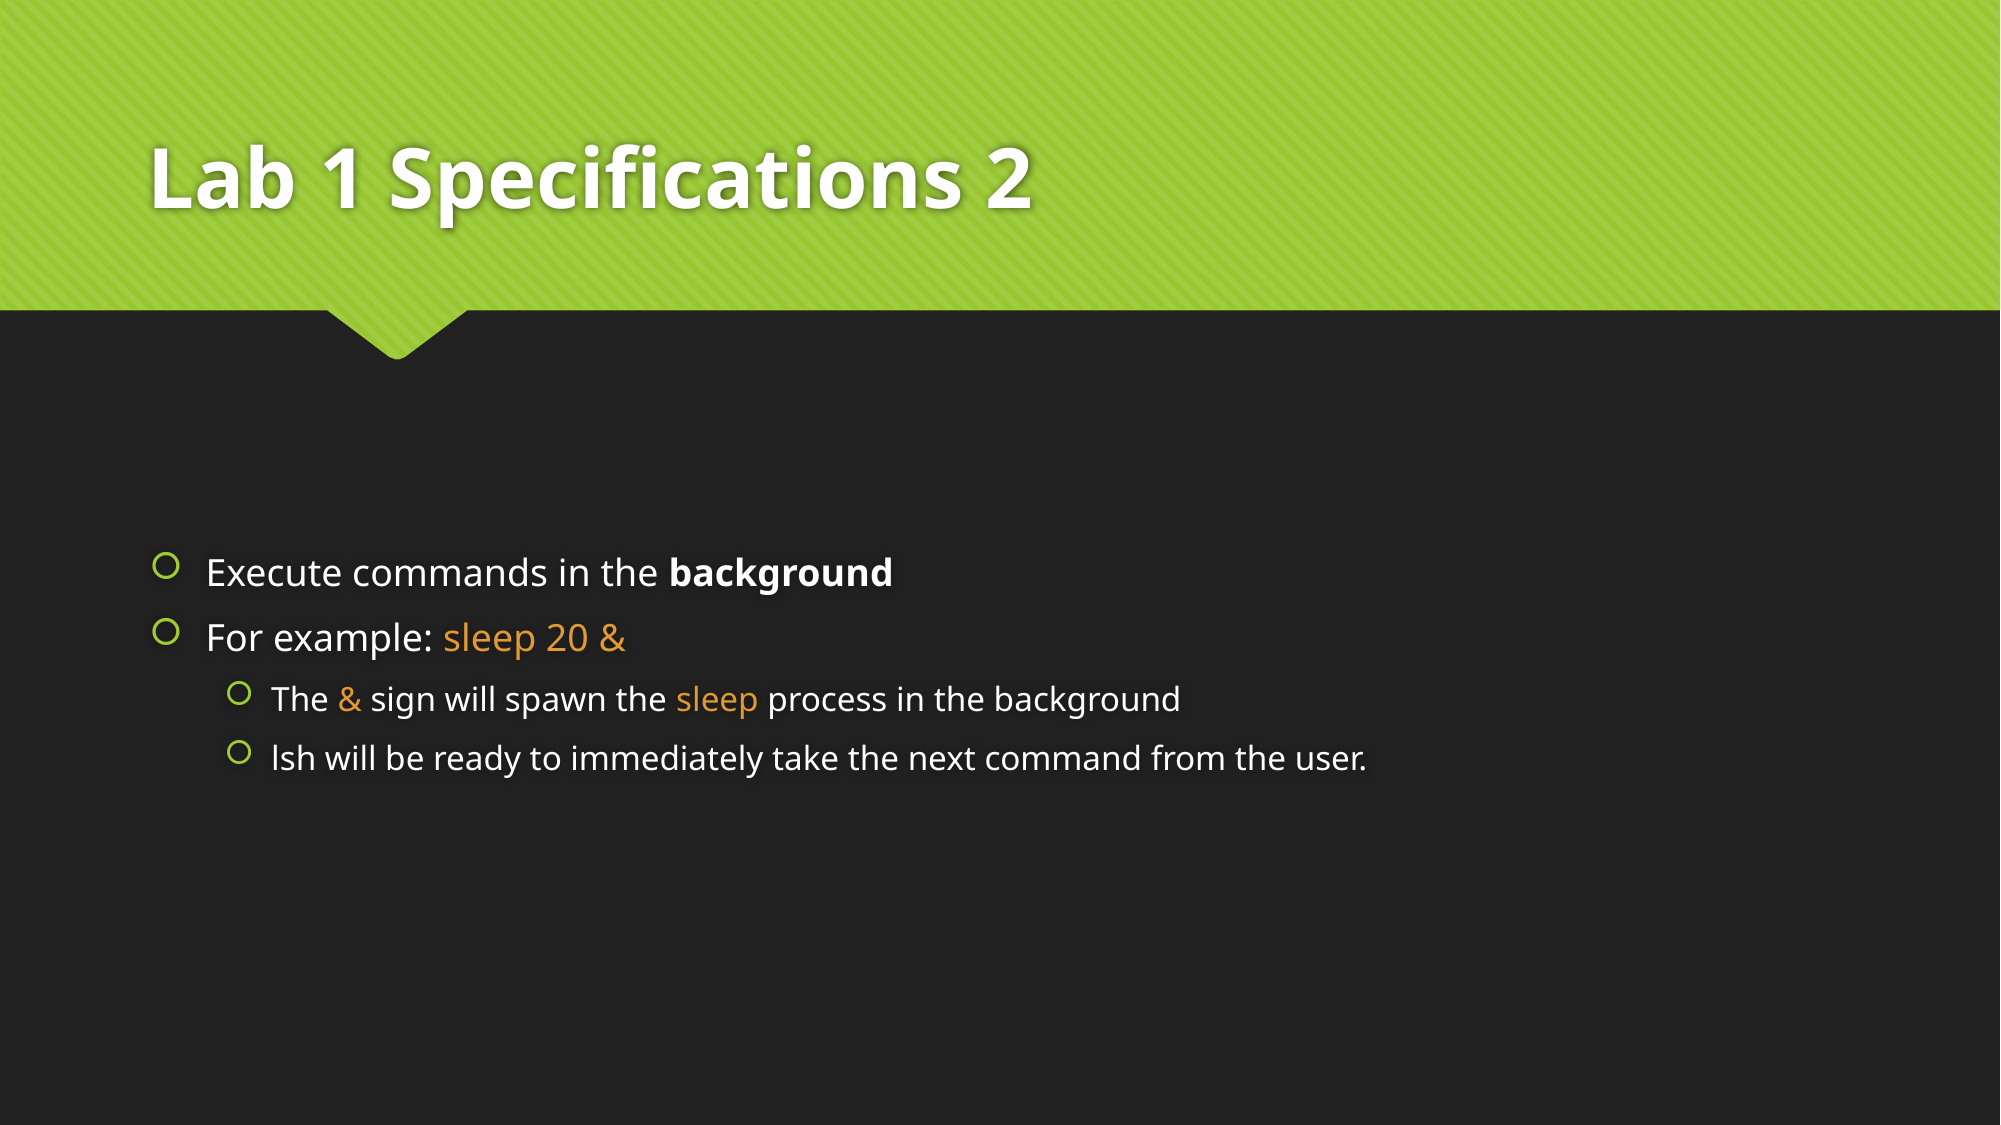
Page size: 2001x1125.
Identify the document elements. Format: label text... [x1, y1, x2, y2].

title Lab 1 Specifications 2 [132, 73, 1868, 233]
list Execute commands in the background For example: sleep 20 & The & sign will spawn the sleep process in the background lsh will be ready to immediately take the next command from the user. [134, 364, 1866, 962]
